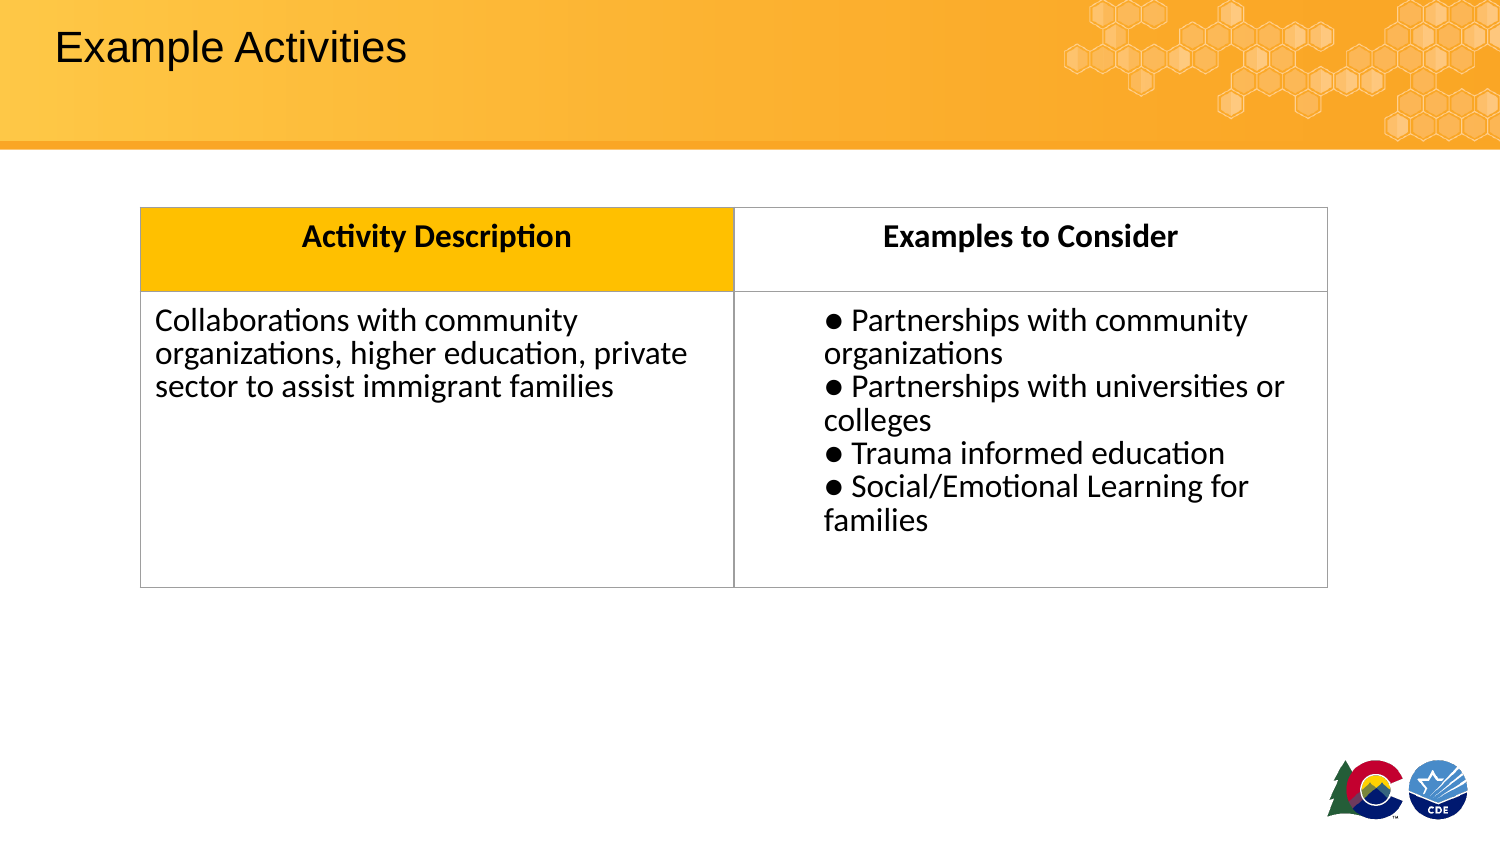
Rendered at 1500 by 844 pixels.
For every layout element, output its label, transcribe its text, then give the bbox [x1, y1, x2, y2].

table_header Examples to Consider [735, 208, 1327, 291]
table_cell Collaborations with community organizations, higher education, private sector to assist immigrant families [141, 292, 733, 587]
table_cell ● Partnerships with community organizations ● Partnerships with universities or colleges ● Trauma informed education ● Social/Emotional Learning for families [735, 292, 1327, 587]
table_header Activity Description [141, 208, 733, 291]
picture [0, 0, 1500, 150]
title Example Activities [54, 25, 1047, 136]
picture [1326, 759, 1468, 820]
